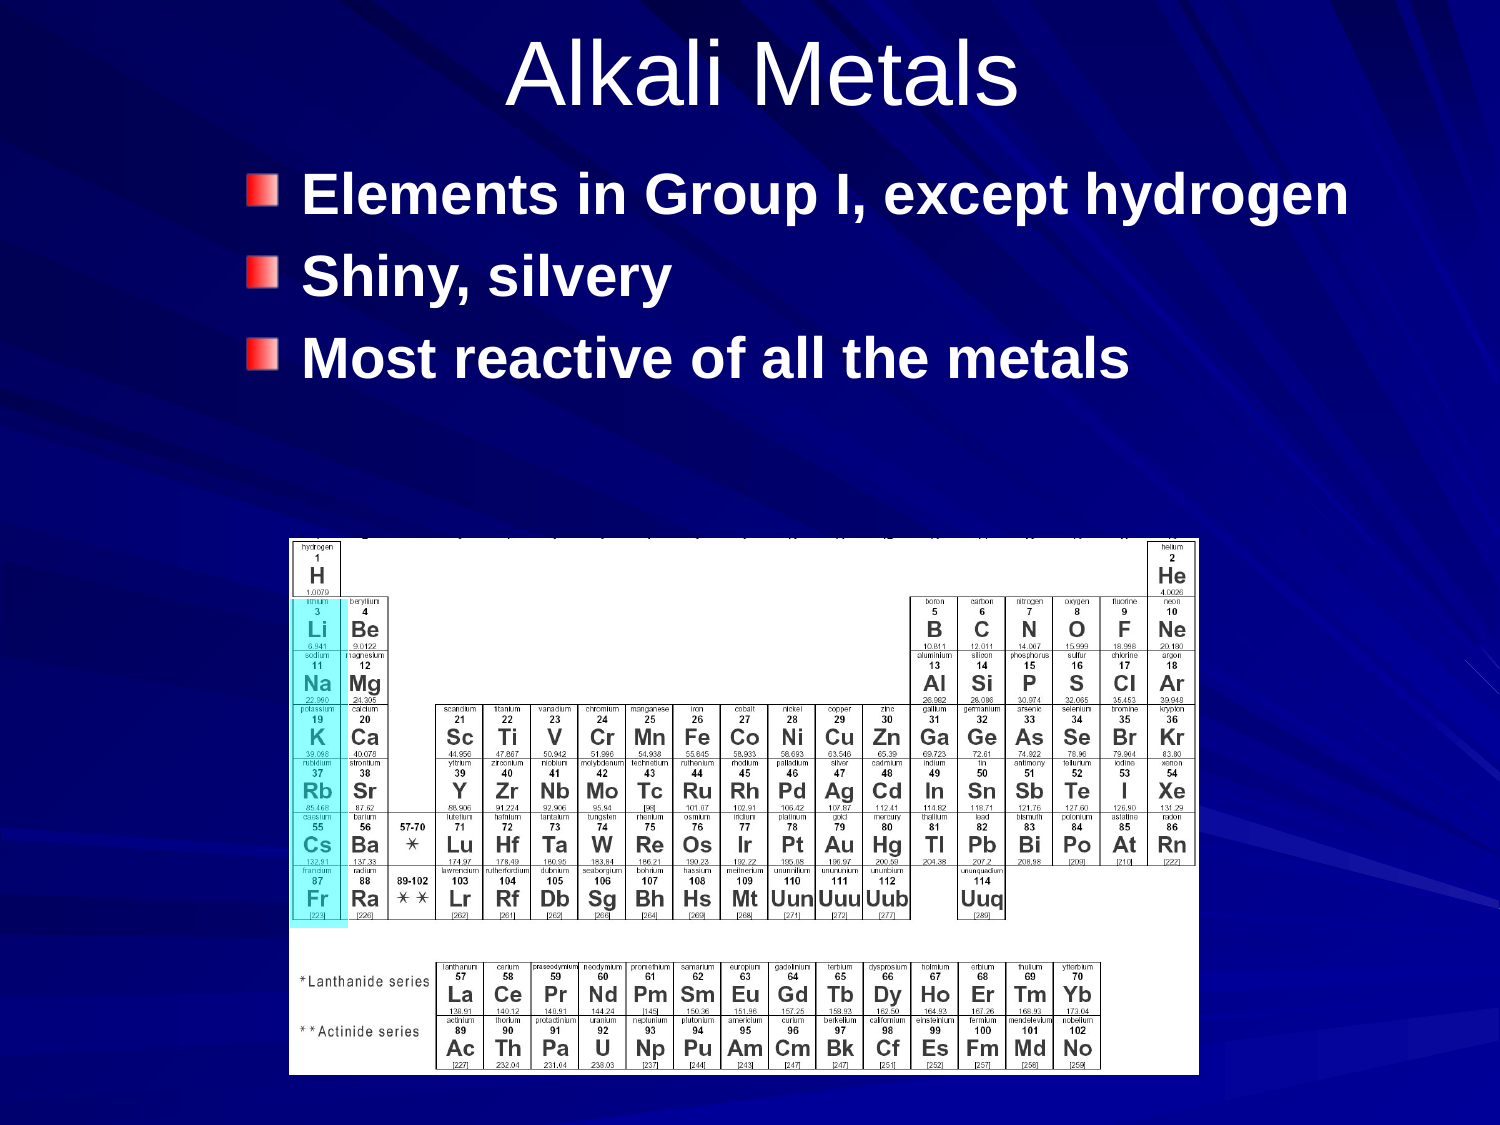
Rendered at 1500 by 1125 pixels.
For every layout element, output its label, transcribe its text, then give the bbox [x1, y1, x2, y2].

list Elements in Group I, except hydrogen Shiny, silvery Most reactive of all the metals [229, 148, 1459, 457]
title Alkali Metals [88, 0, 1439, 138]
picture [289, 538, 1199, 1075]
picture [245, 254, 282, 292]
picture [245, 172, 282, 210]
picture [245, 336, 282, 374]
